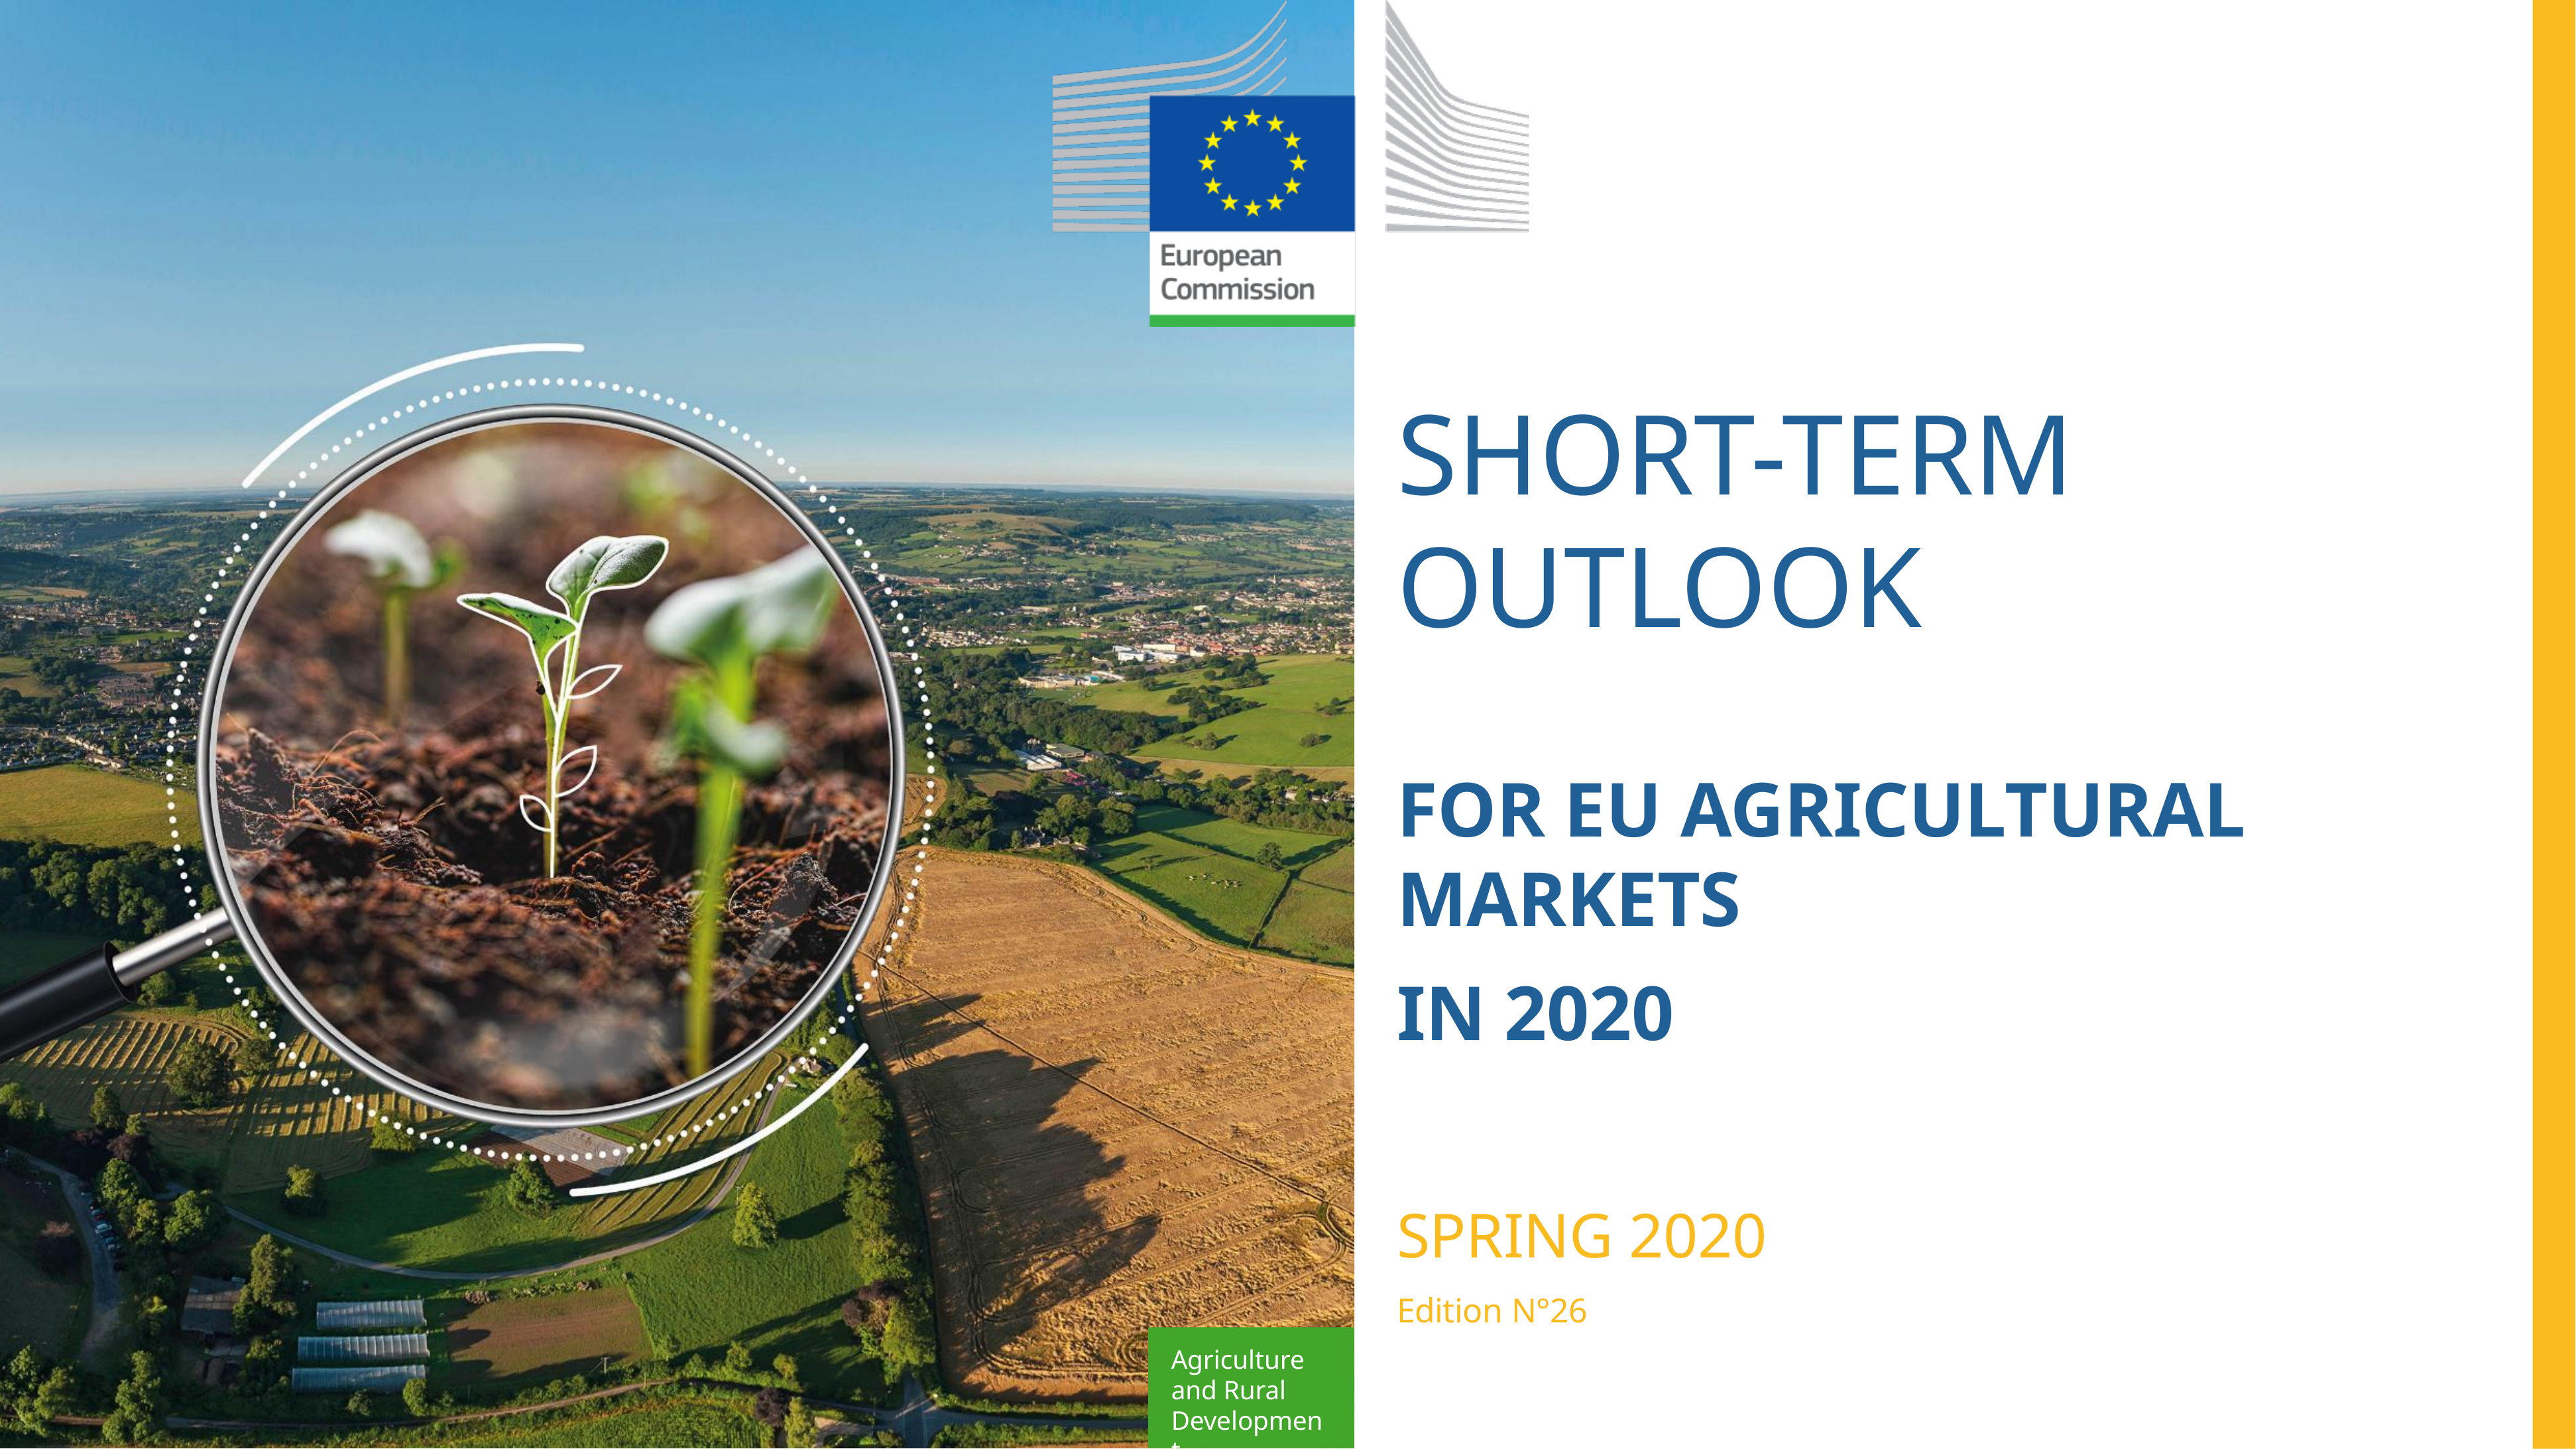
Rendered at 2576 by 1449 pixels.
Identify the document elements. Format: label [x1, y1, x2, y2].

picture [0, 0, 1529, 1448]
